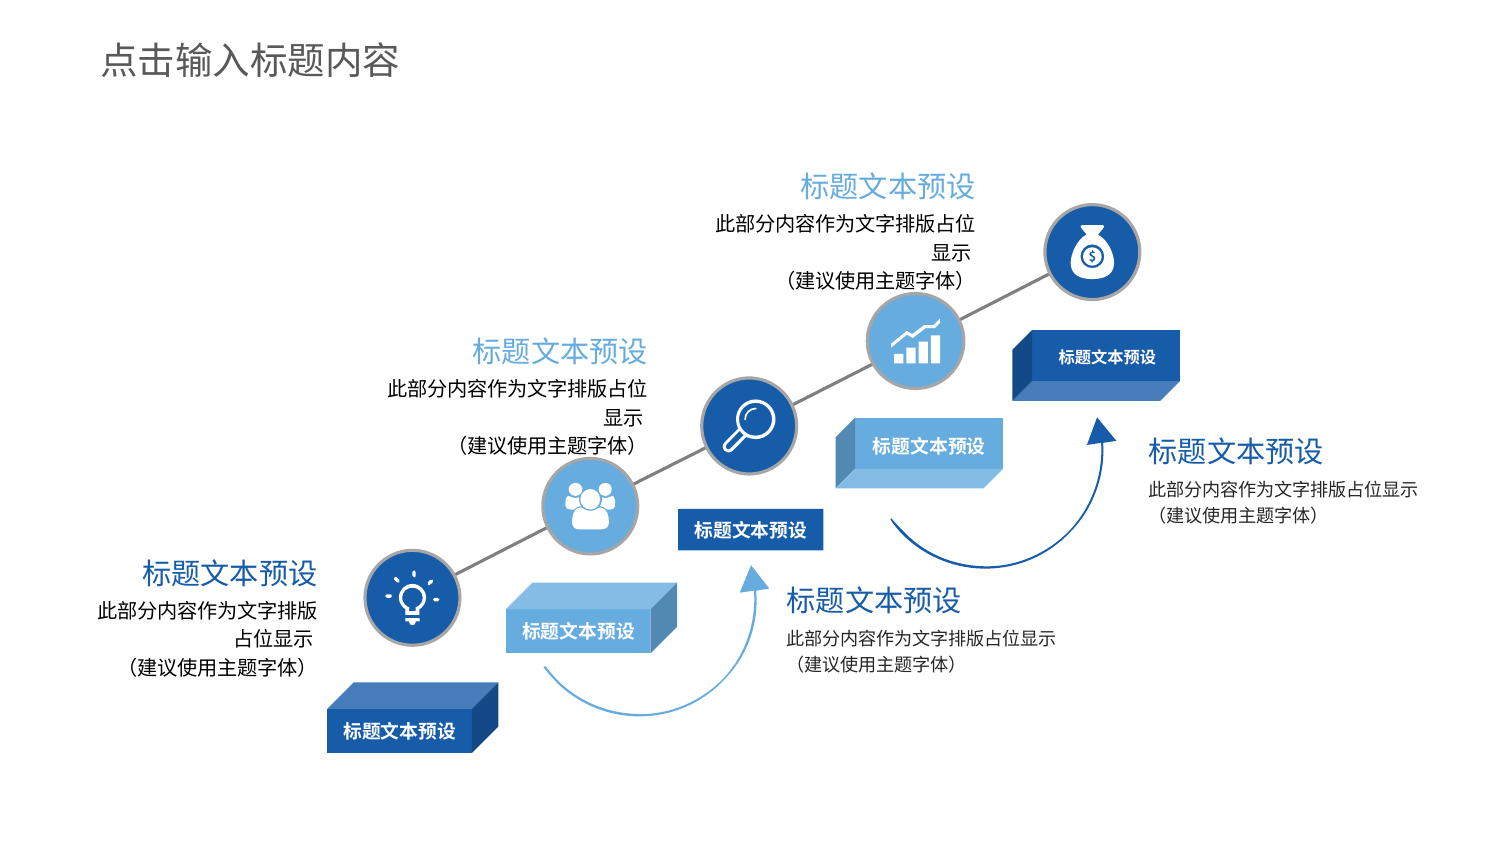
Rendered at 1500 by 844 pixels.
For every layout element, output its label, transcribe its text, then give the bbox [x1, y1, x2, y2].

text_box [786, 550, 1084, 692]
text_box [543, 565, 770, 717]
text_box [867, 302, 965, 389]
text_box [542, 468, 638, 555]
text_box 标题文本预设 [678, 508, 824, 551]
text_box 标题文本预设 [855, 427, 1003, 462]
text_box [364, 550, 461, 646]
text_box [1012, 330, 1180, 401]
text_box 标题文本预设 [327, 682, 499, 754]
text_box [1048, 417, 1117, 548]
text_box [1148, 400, 1446, 543]
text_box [643, 441, 718, 490]
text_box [90, 554, 366, 681]
text_box 点击输入标题内容 [100, 28, 450, 91]
text_box 标题文本预设 [505, 582, 678, 654]
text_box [443, 523, 558, 580]
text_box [782, 357, 886, 410]
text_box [701, 167, 977, 294]
text_box 标题文本预设 [1033, 339, 1182, 374]
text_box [1044, 204, 1141, 300]
text_box [835, 417, 1004, 489]
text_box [373, 332, 649, 459]
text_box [701, 377, 797, 475]
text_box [968, 268, 1063, 325]
text_box [890, 518, 924, 548]
